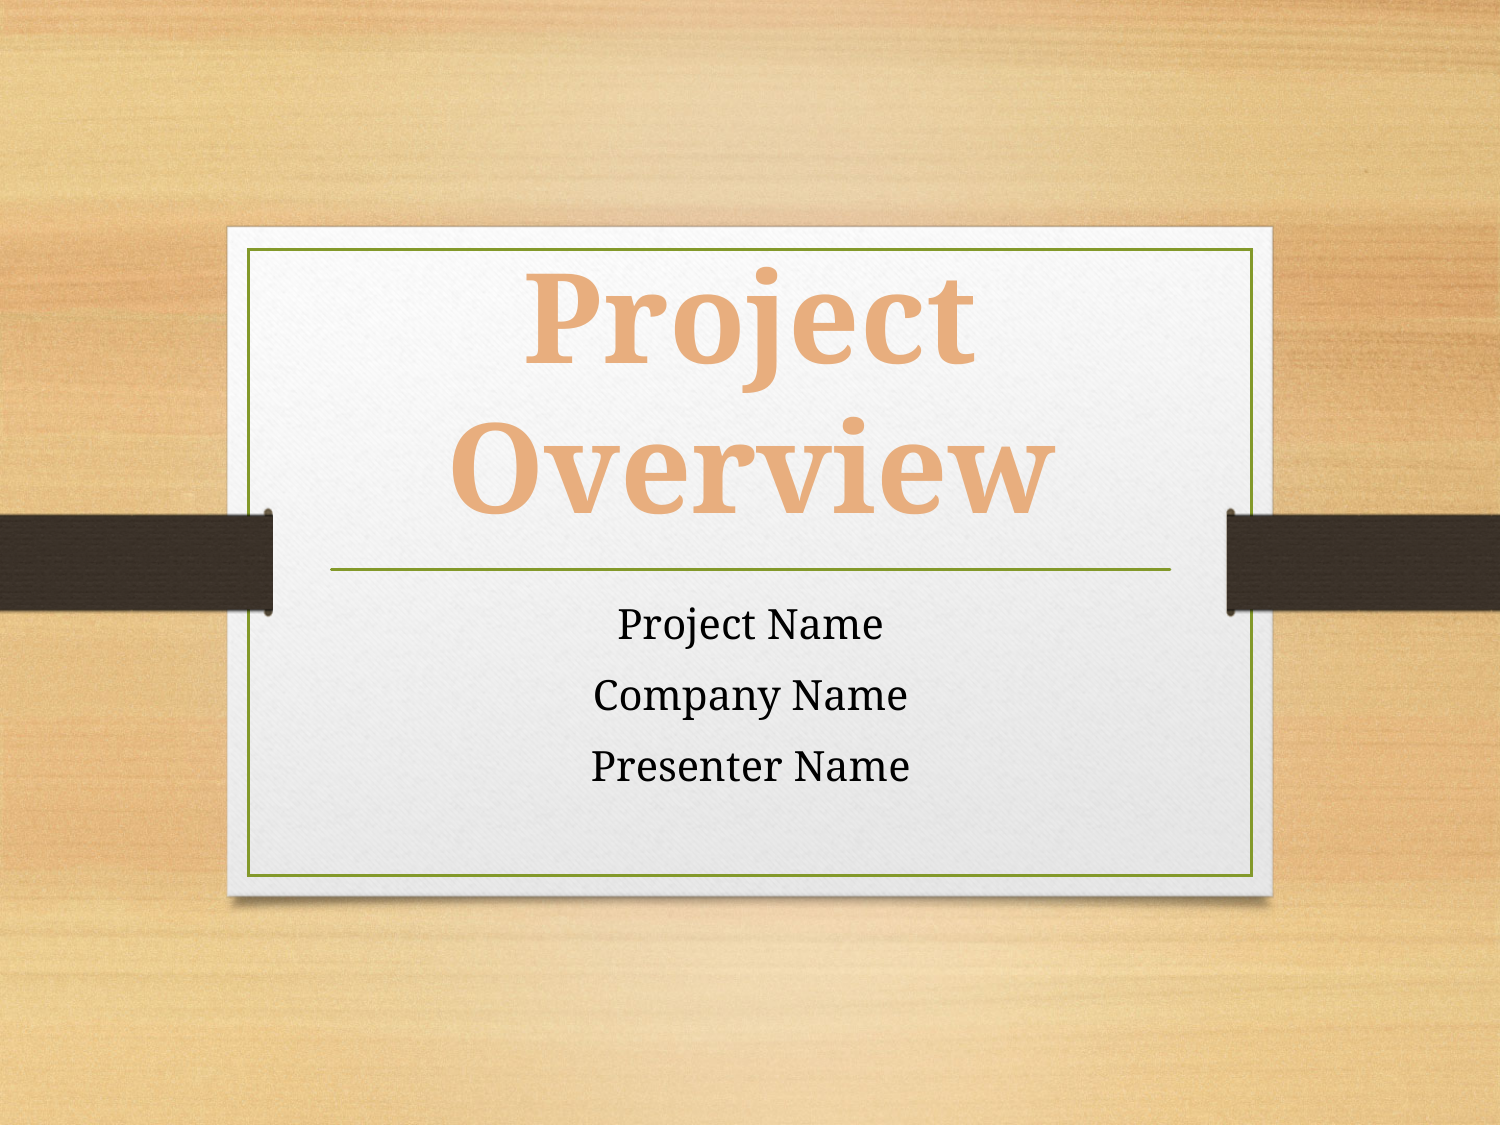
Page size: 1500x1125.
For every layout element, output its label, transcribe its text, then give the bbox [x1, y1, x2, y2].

subtitle Project Name Company Name Presenter Name [315, 590, 1187, 817]
picture [0, 0, 1500, 1125]
title Project Overview [315, 255, 1187, 546]
